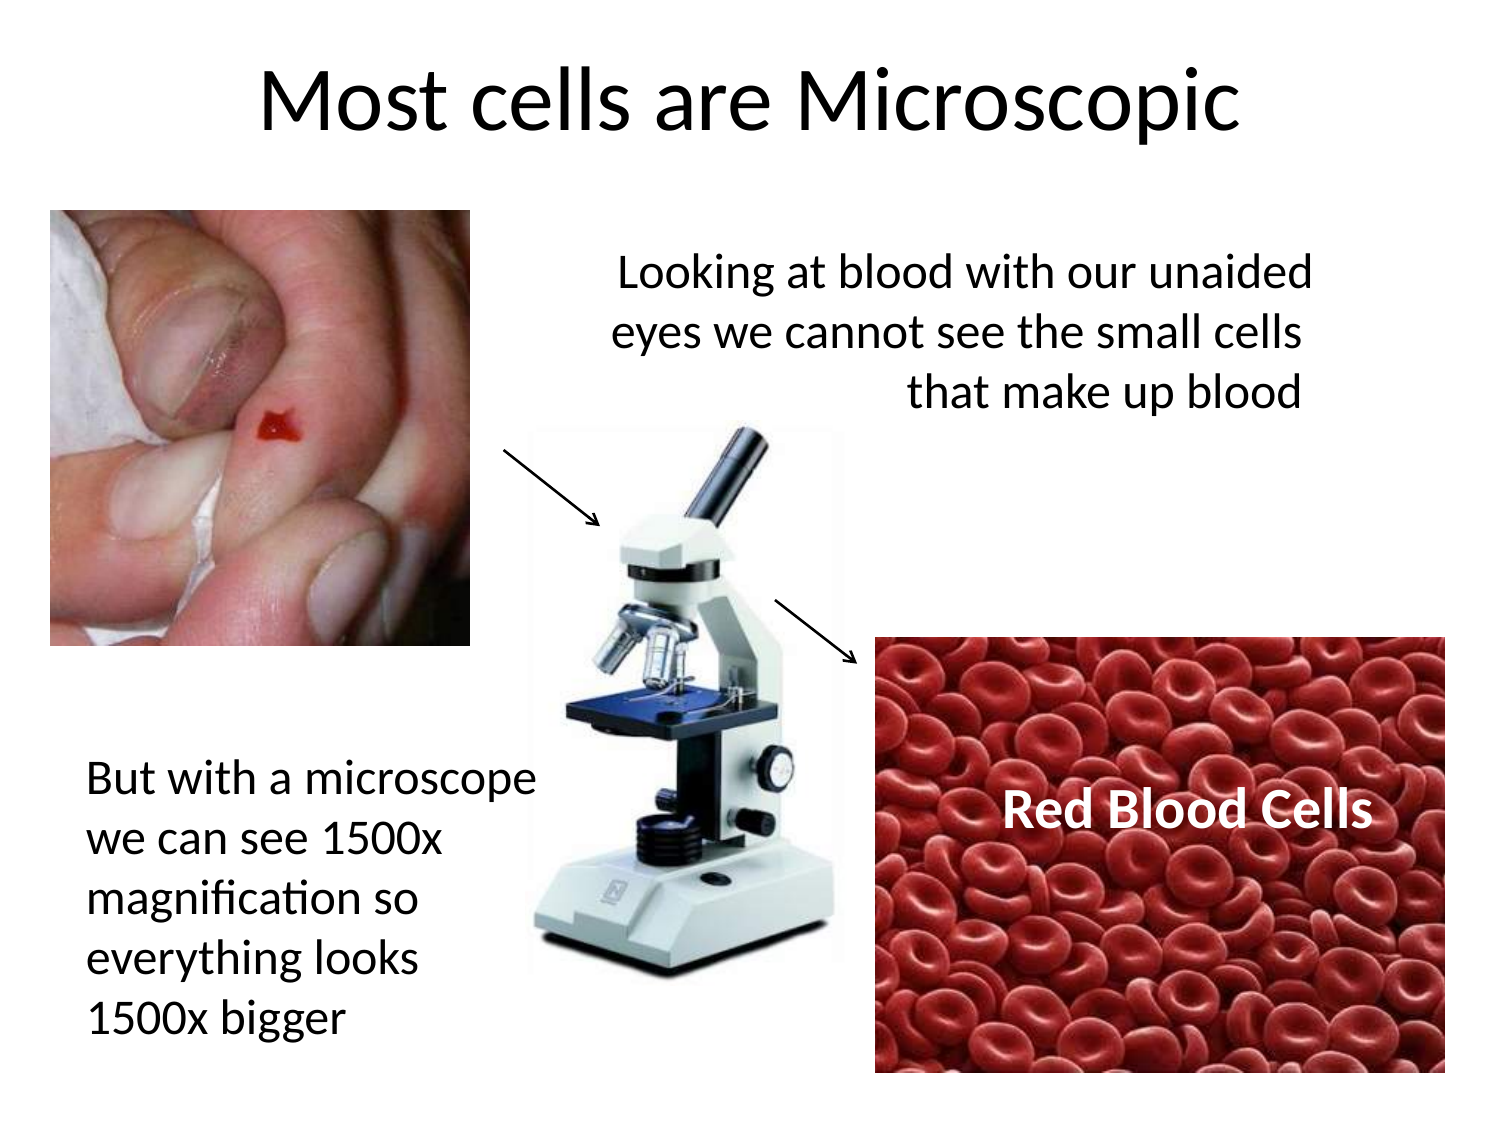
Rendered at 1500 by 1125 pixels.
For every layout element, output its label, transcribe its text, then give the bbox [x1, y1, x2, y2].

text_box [774, 599, 858, 664]
title Most cells are Microscopic [75, 0, 1425, 188]
picture [49, 210, 471, 646]
text_box Looking at blood with our unaided eyes we cannot see the small cells that make up blood [503, 231, 1329, 426]
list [874, 637, 1446, 1073]
picture [524, 420, 847, 986]
text_box But with a microscope we can see 1500x magnification so everything looks 1500x bigger [71, 737, 559, 1053]
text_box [503, 449, 601, 527]
